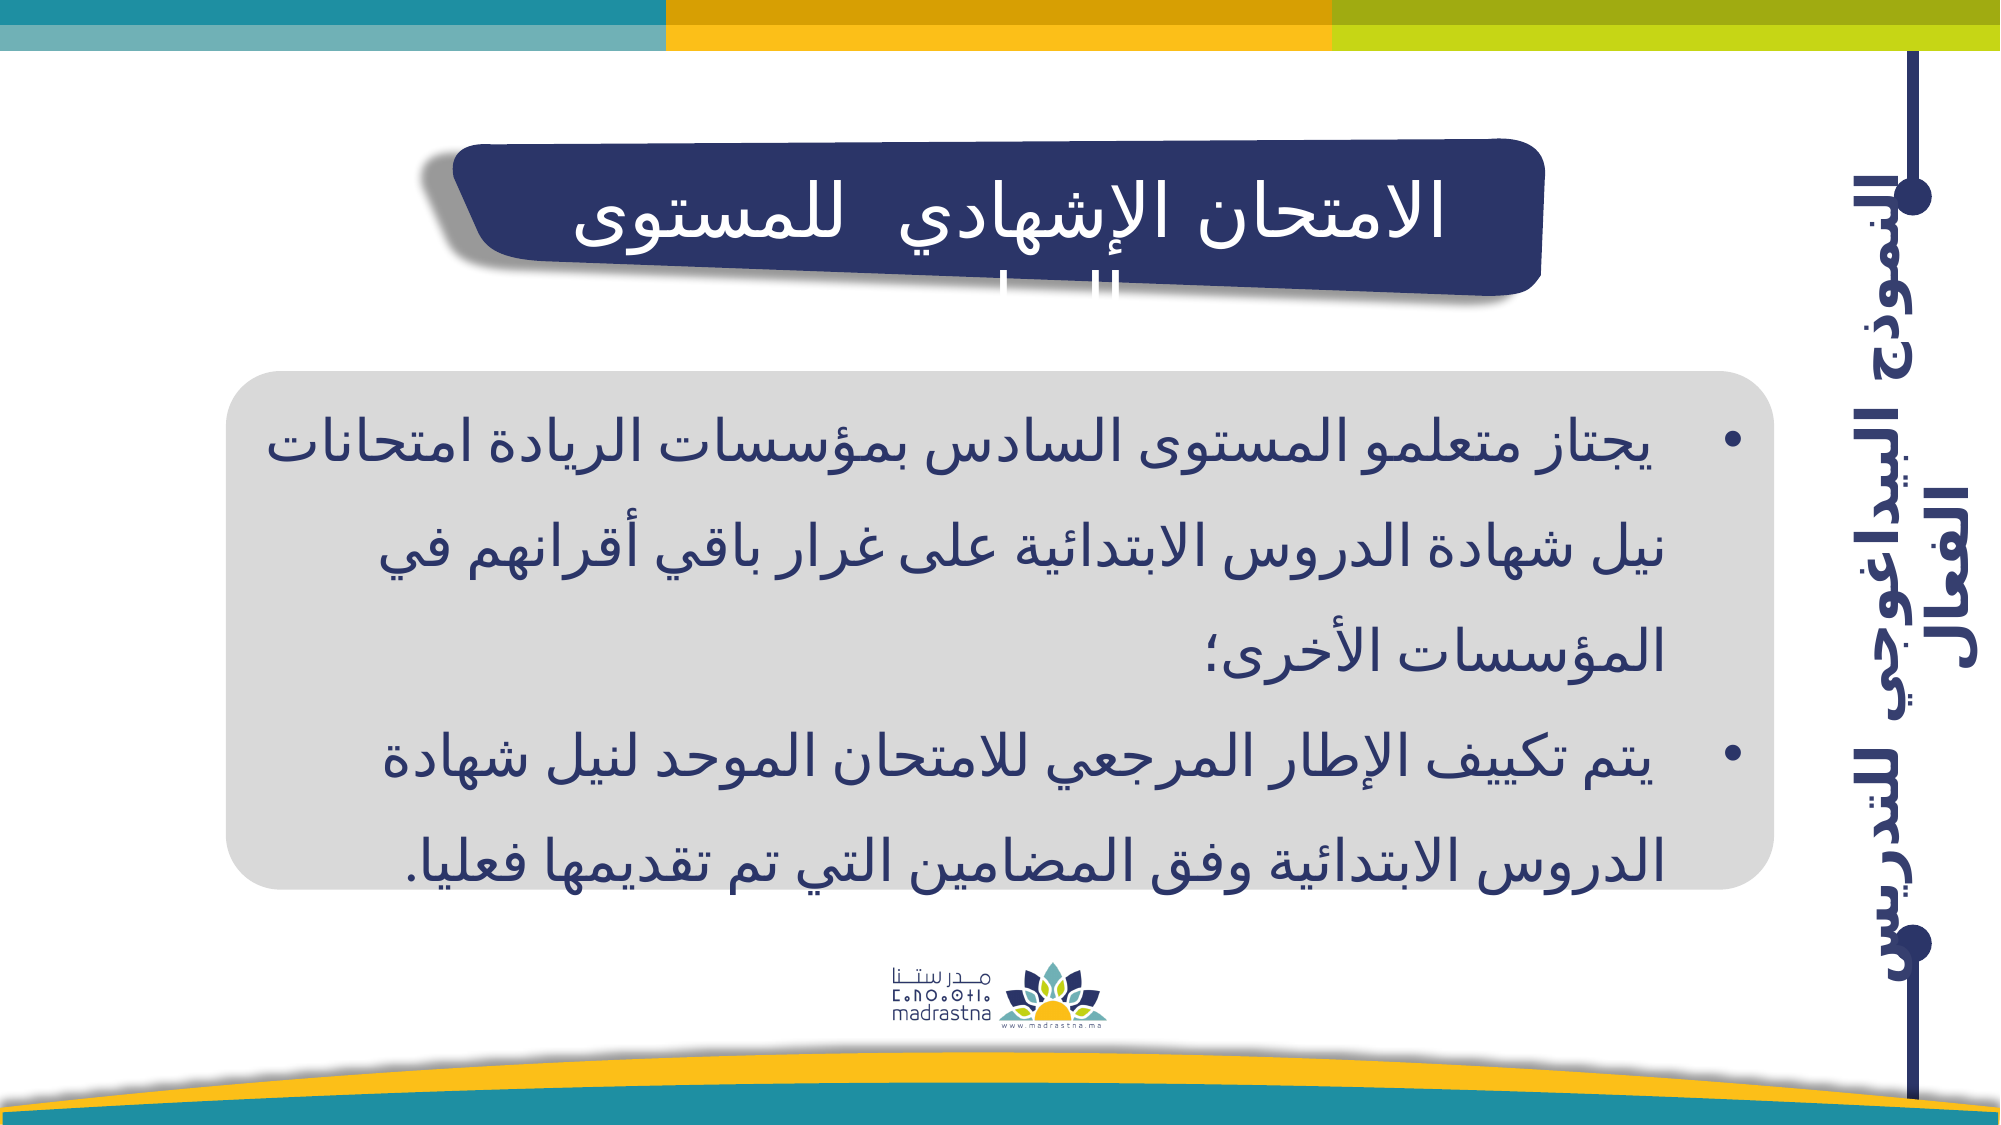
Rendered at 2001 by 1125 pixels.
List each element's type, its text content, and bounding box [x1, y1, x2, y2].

text_box يجتاز متعلمو المستوى السادس بمؤسسات الريادة امتحانات نيل شهادة الدروس الابتدائية على غرار باقي أقرانهم في المؤسسات الأخرى؛ يتم تكييف الإطار المرجعي للامتحان الموحد لنيل شهادة الدروس الابتدائية وفق المضامين التي تم تقديمها فعليا. [224, 370, 1776, 891]
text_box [1894, 925, 1931, 1052]
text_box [452, 100, 1548, 296]
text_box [1894, 52, 1931, 215]
text_box النموذج البيداغوجي للتدريس الفعال [1832, 136, 1988, 1021]
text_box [0, 0, 2000, 52]
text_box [0, 1052, 2000, 1125]
picture [893, 962, 1107, 1028]
